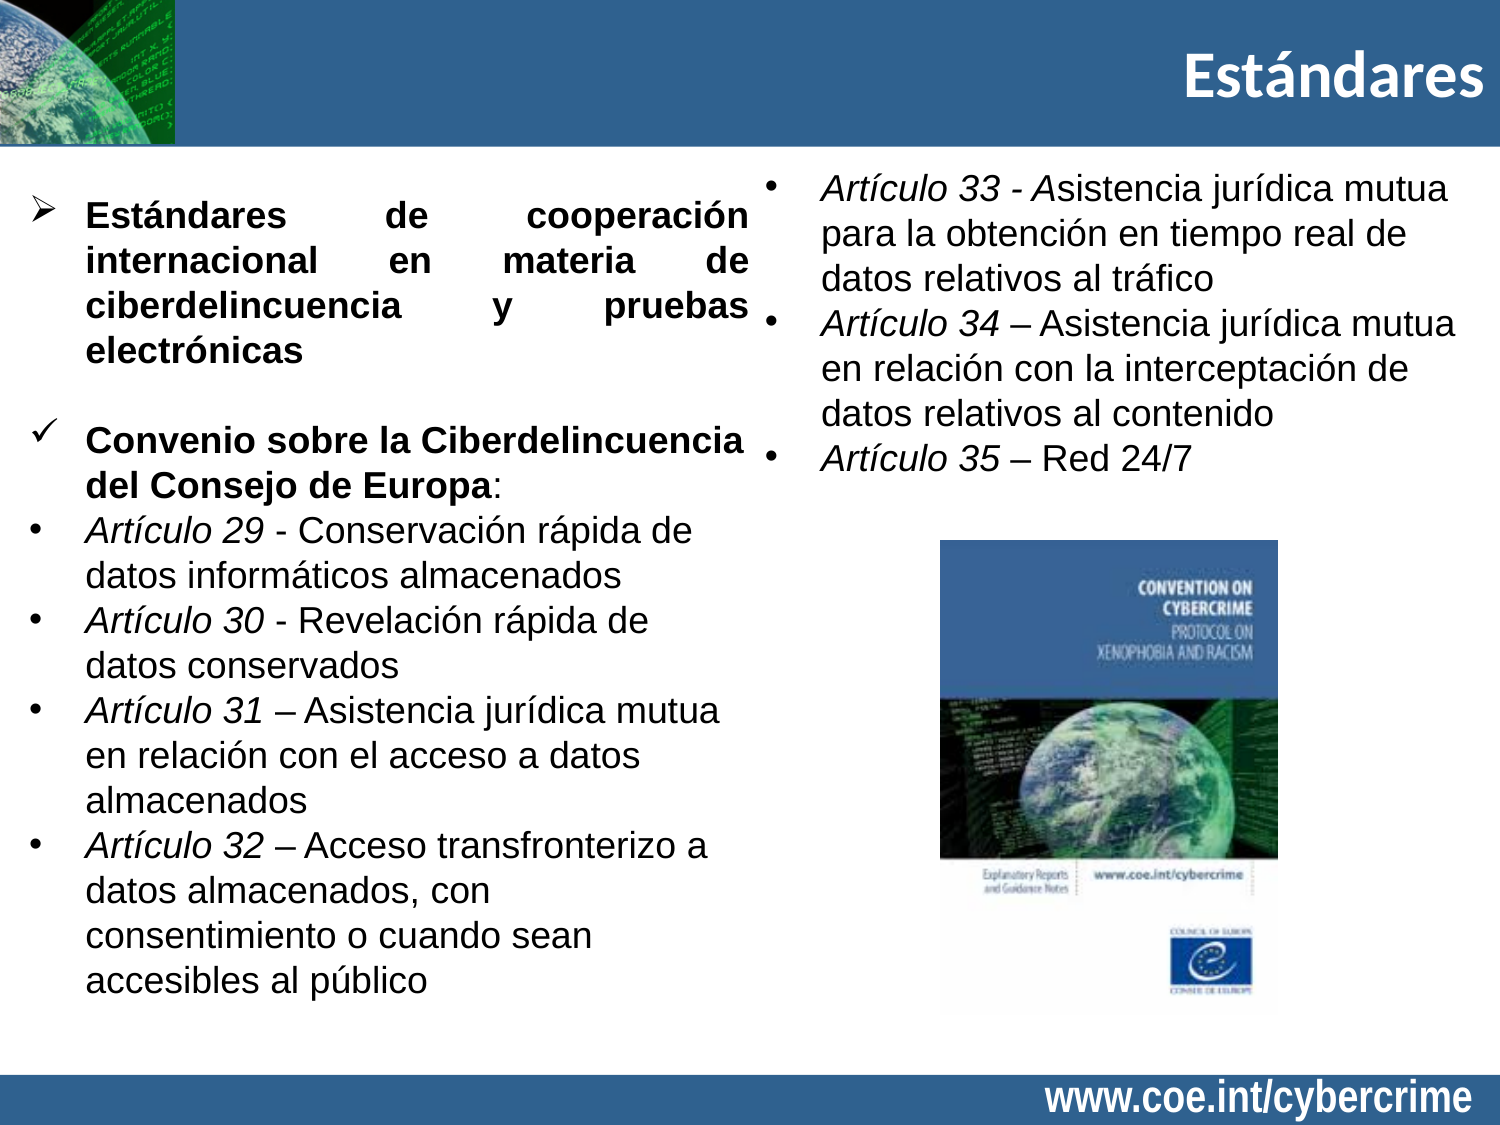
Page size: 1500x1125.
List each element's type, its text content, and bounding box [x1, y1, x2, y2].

text_box Estándares [177, 0, 1500, 149]
text_box [0, 1073, 1030, 1125]
picture [940, 540, 1278, 1016]
picture [0, 0, 175, 144]
text_box Artículo 33 - Asistencia jurídica mutua para la obtención en tiempo real de datos relativos al tráfico Artículo 34 – Asistencia jurídica mutua en relación con la interceptación de datos relativos al contenido Artículo 35 – Red 24/7 [749, 156, 1480, 486]
text_box Estándares de cooperación internacional en materia de ciberdelincuencia y pruebas electrónicas Convenio sobre la Ciberdelincuencia del Consejo de Europa: Artículo 29 - Conservación rápida de datos informáticos almacenados Artículo 30 - Revelación rápida de datos conservados Artículo 31 – Asistencia jurídica mutua en relación con el acceso a datos almacenados Artículo 32 – Acceso transfronterizo a datos almacenados, con consentimiento o cuando sean accesibles al público [14, 183, 765, 1009]
text_box www.coe.int/cybercrime [1030, 1059, 1500, 1125]
